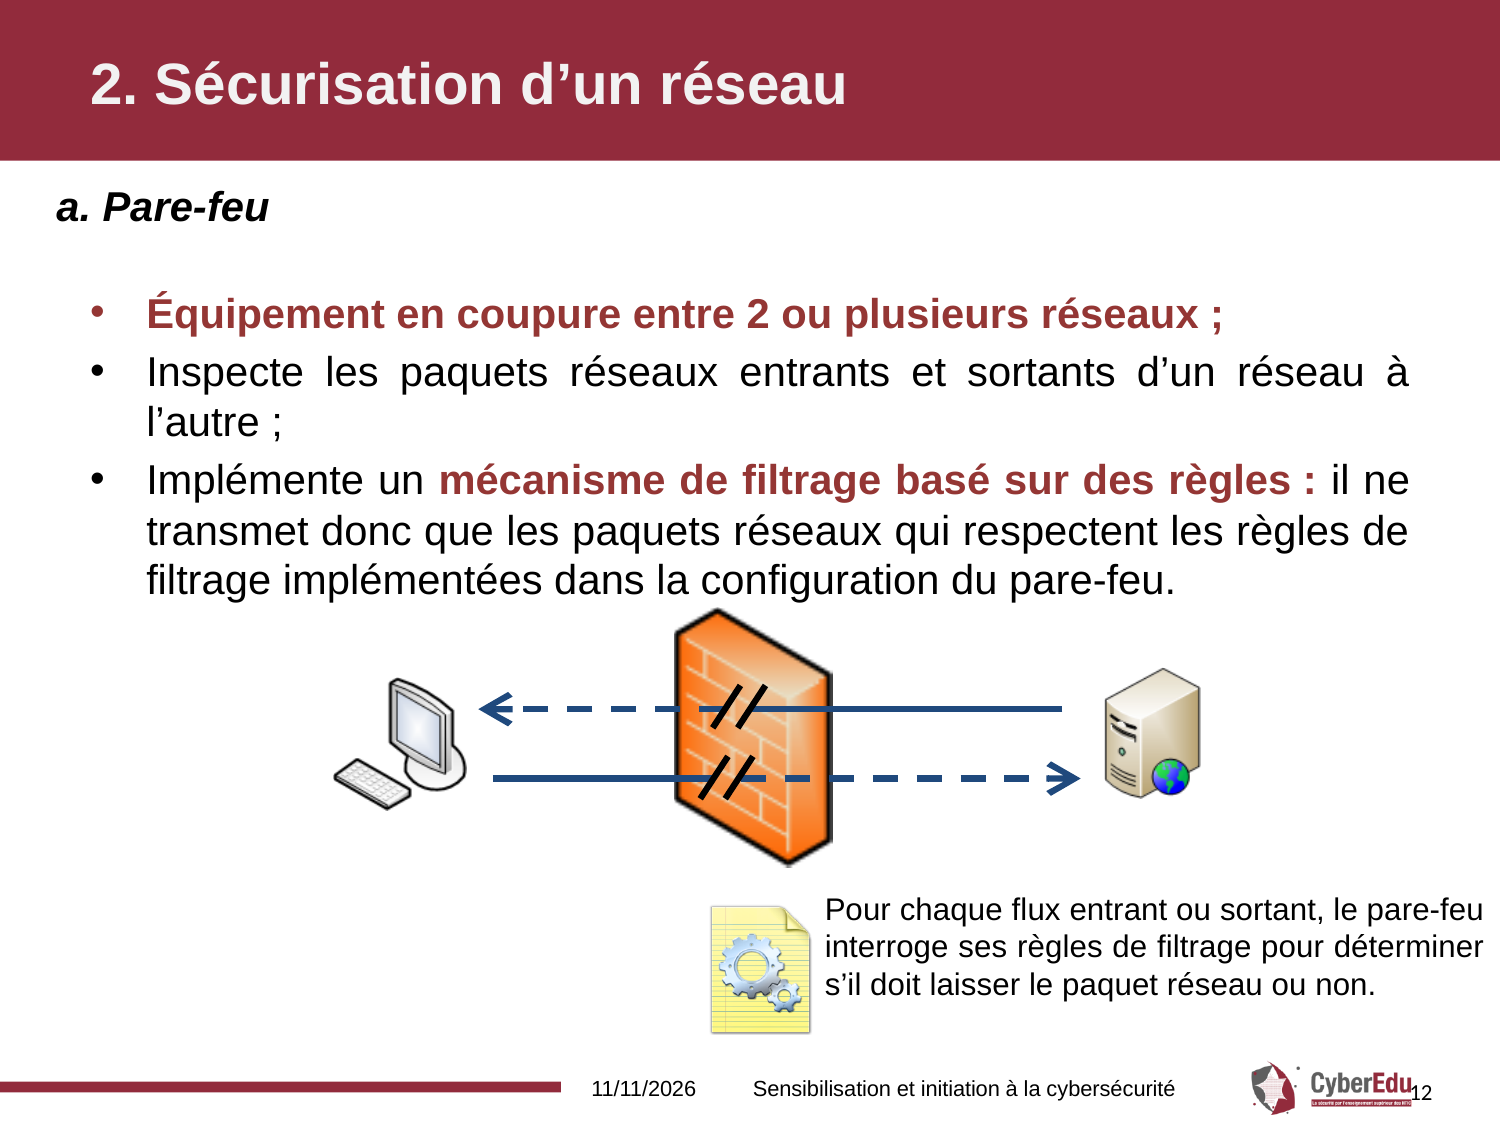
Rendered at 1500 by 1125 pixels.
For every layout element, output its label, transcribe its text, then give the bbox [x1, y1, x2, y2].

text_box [499, 712, 672, 775]
picture [694, 904, 825, 1036]
list Équipement en coupure entre 2 ou plusieurs réseaux ; Inspecte les paquets réseaux entrants et sortants d’un réseau à l’autre ; Implémente un mécanisme de filtrage basé sur des règles : il ne transmet donc que les paquets réseaux qui respectent les règles de filtrage implémentées dans la configuration du pare-feu. [75, 278, 1425, 1035]
picture [1104, 666, 1201, 799]
footer Sensibilisation et initiation à la cybersécurité [738, 1057, 1236, 1118]
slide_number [561, 1057, 727, 1118]
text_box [834, 712, 1056, 775]
picture [333, 677, 467, 811]
picture [674, 607, 833, 708]
text_box Pour chaque flux entrant ou sortant, le pare-feu interroge ses règles de filtrage pour déterminer s’il doit laisser le paquet réseau ou non. [809, 881, 1500, 1009]
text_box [700, 756, 754, 799]
picture [1246, 1060, 1412, 1115]
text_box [712, 685, 766, 729]
text_box a. Pare-feu [41, 172, 1471, 268]
picture [674, 710, 833, 778]
picture [674, 779, 833, 868]
title 2. Sécurisation d’un réseau [75, 1, 1425, 161]
